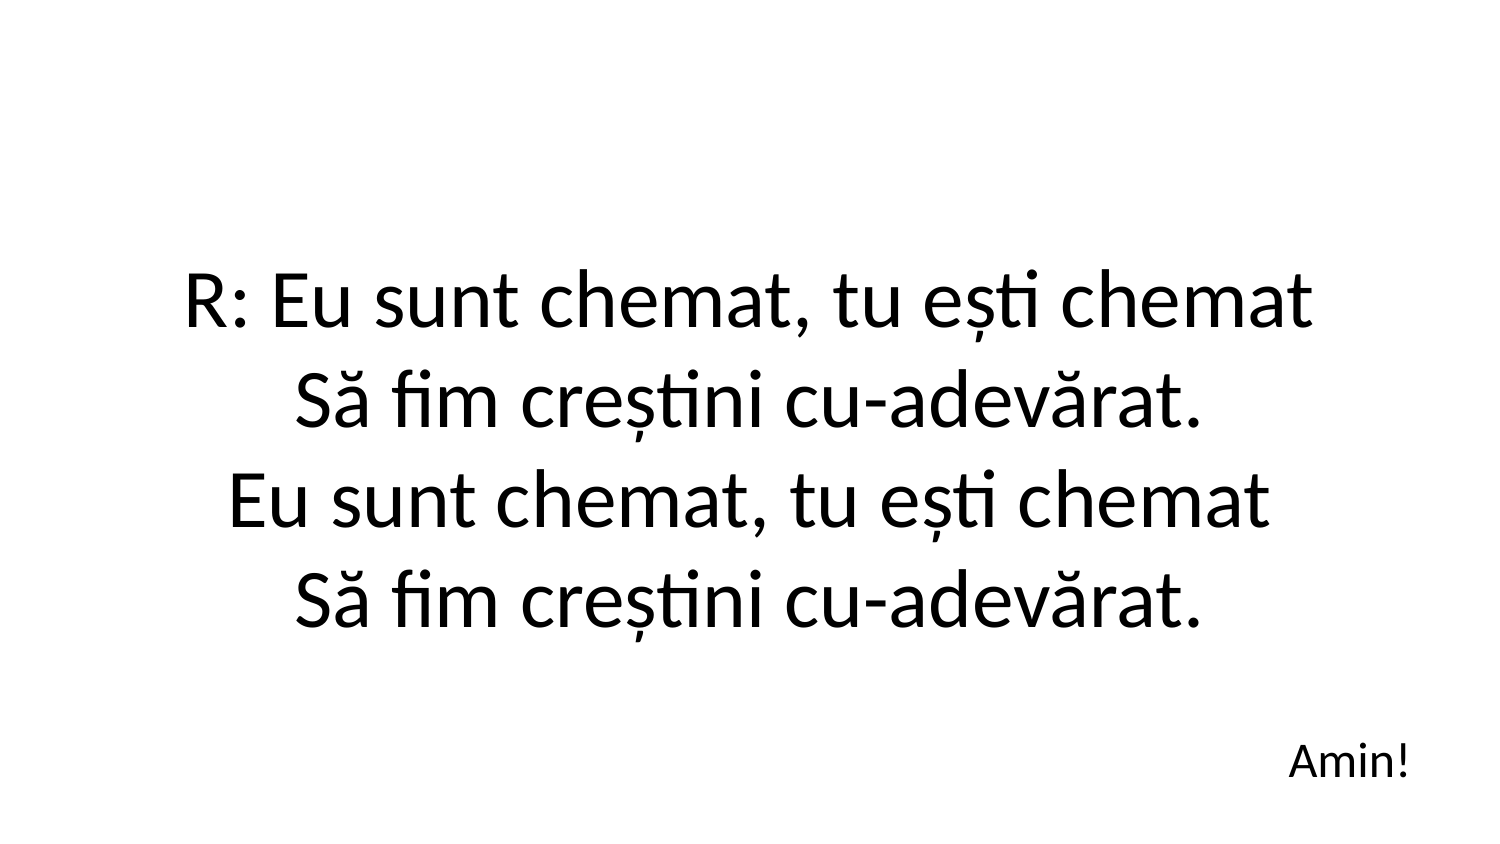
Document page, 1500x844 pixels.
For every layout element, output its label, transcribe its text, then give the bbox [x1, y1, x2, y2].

text_box Amin! [1273, 674, 1427, 795]
text_box R: Eu sunt chemat, tu ești chemat Să fim creștini cu-adevărat. Eu sunt chemat, tu ești chemat Să fim creștini cu-adevărat. [169, 192, 1331, 652]
